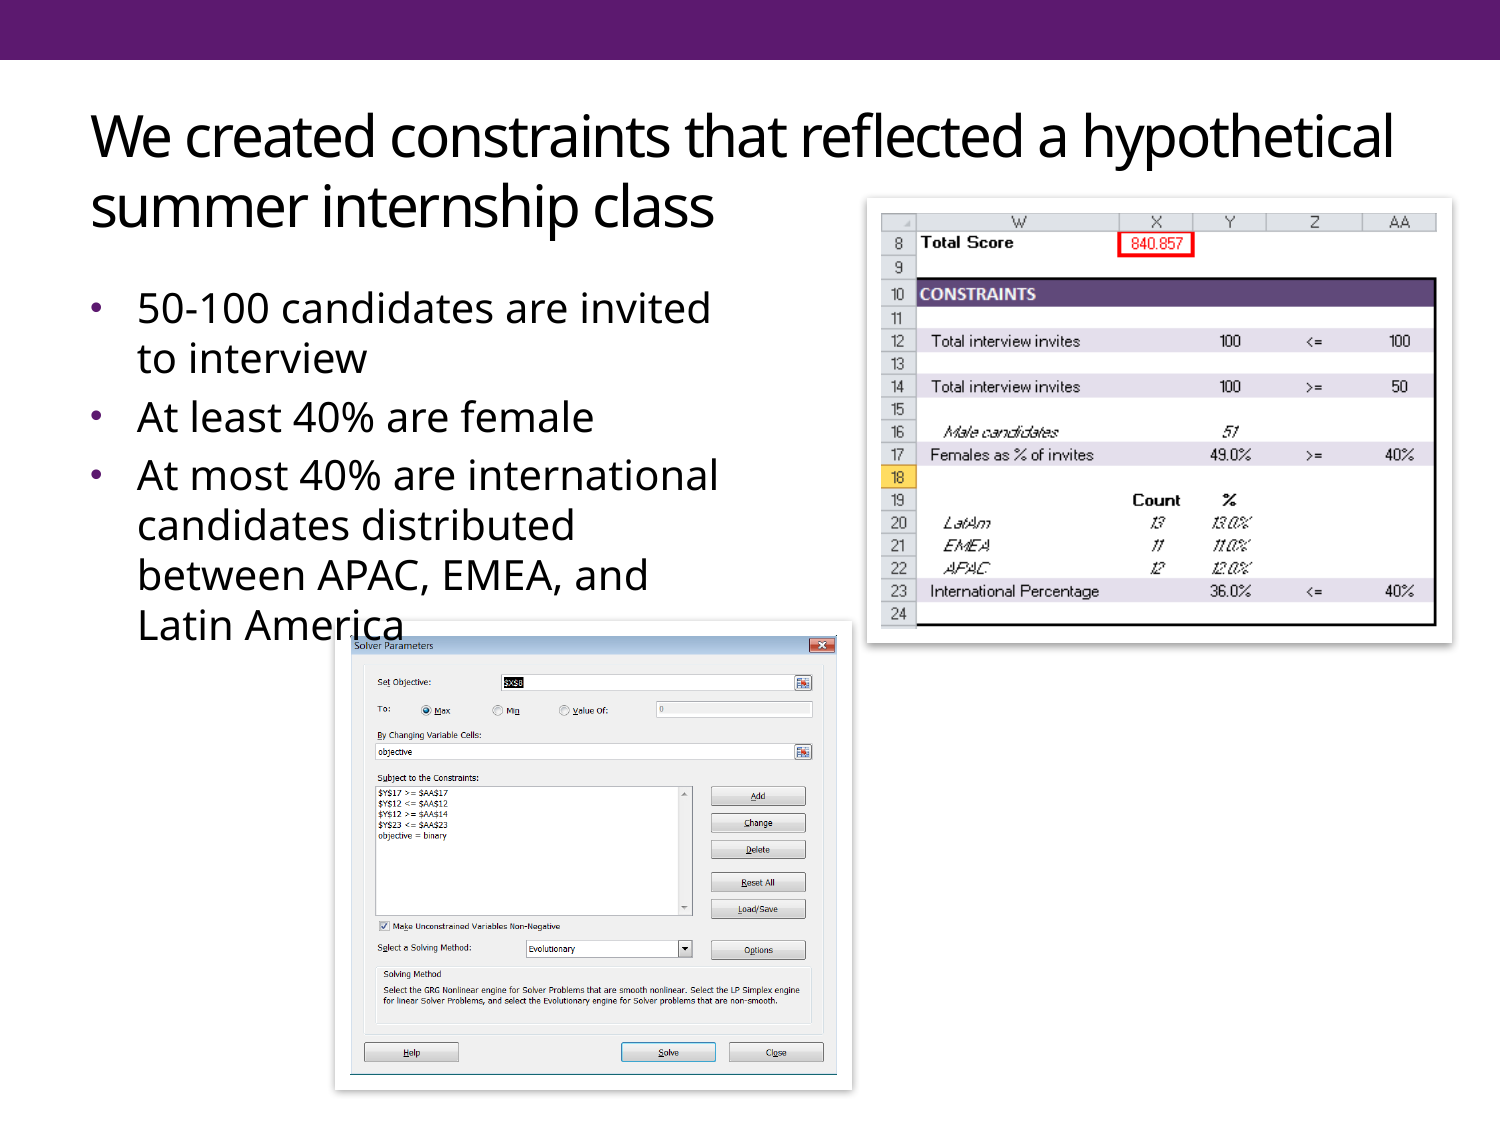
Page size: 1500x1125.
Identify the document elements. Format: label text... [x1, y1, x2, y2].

title We created constraints that reflected a hypothetical summer internship class [75, 87, 1425, 250]
picture [880, 212, 1438, 629]
picture [349, 634, 838, 1076]
list 50-100 candidates are invited to interview At least 40% are female At most 40% are international candidates distributed between APAC, EMEA, and Latin America [75, 274, 738, 1049]
text_box [74, 74, 1425, 150]
